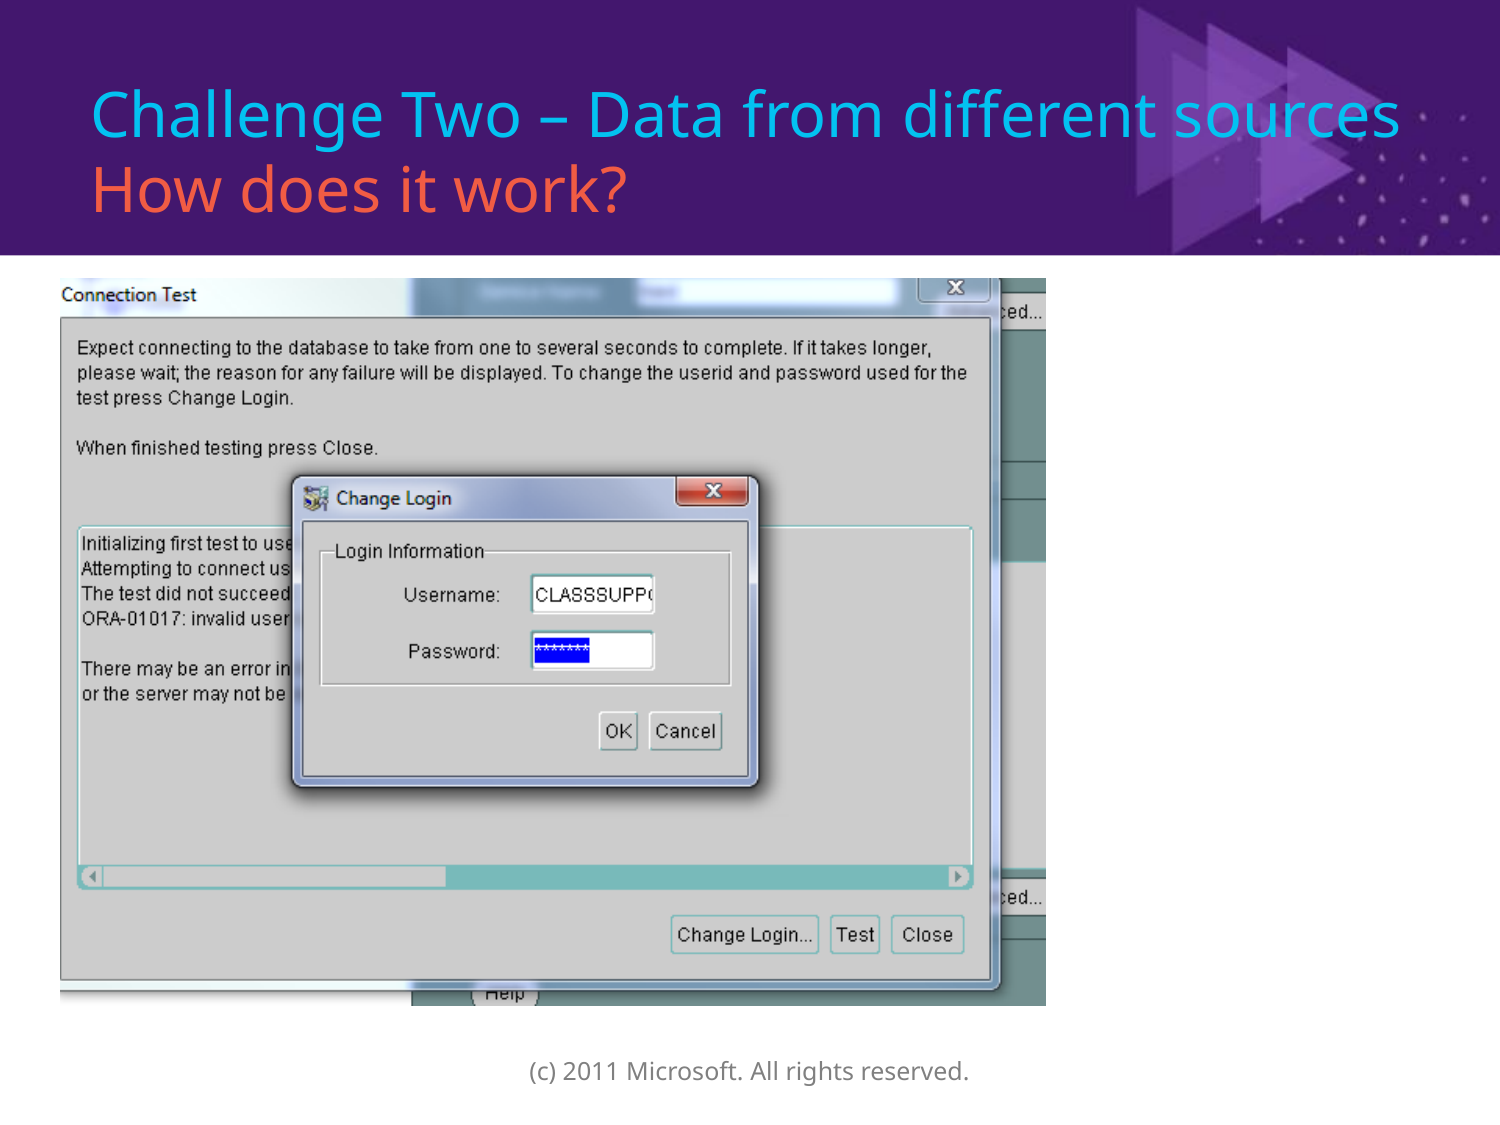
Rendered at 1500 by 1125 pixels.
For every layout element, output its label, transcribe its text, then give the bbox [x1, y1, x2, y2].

title Challenge Two – Data from different sources How does it work? [75, 56, 1425, 244]
picture [59, 278, 1047, 1006]
picture [0, 0, 1500, 255]
footer (c) 2011 Microsoft. All rights reserved. [512, 1042, 988, 1103]
